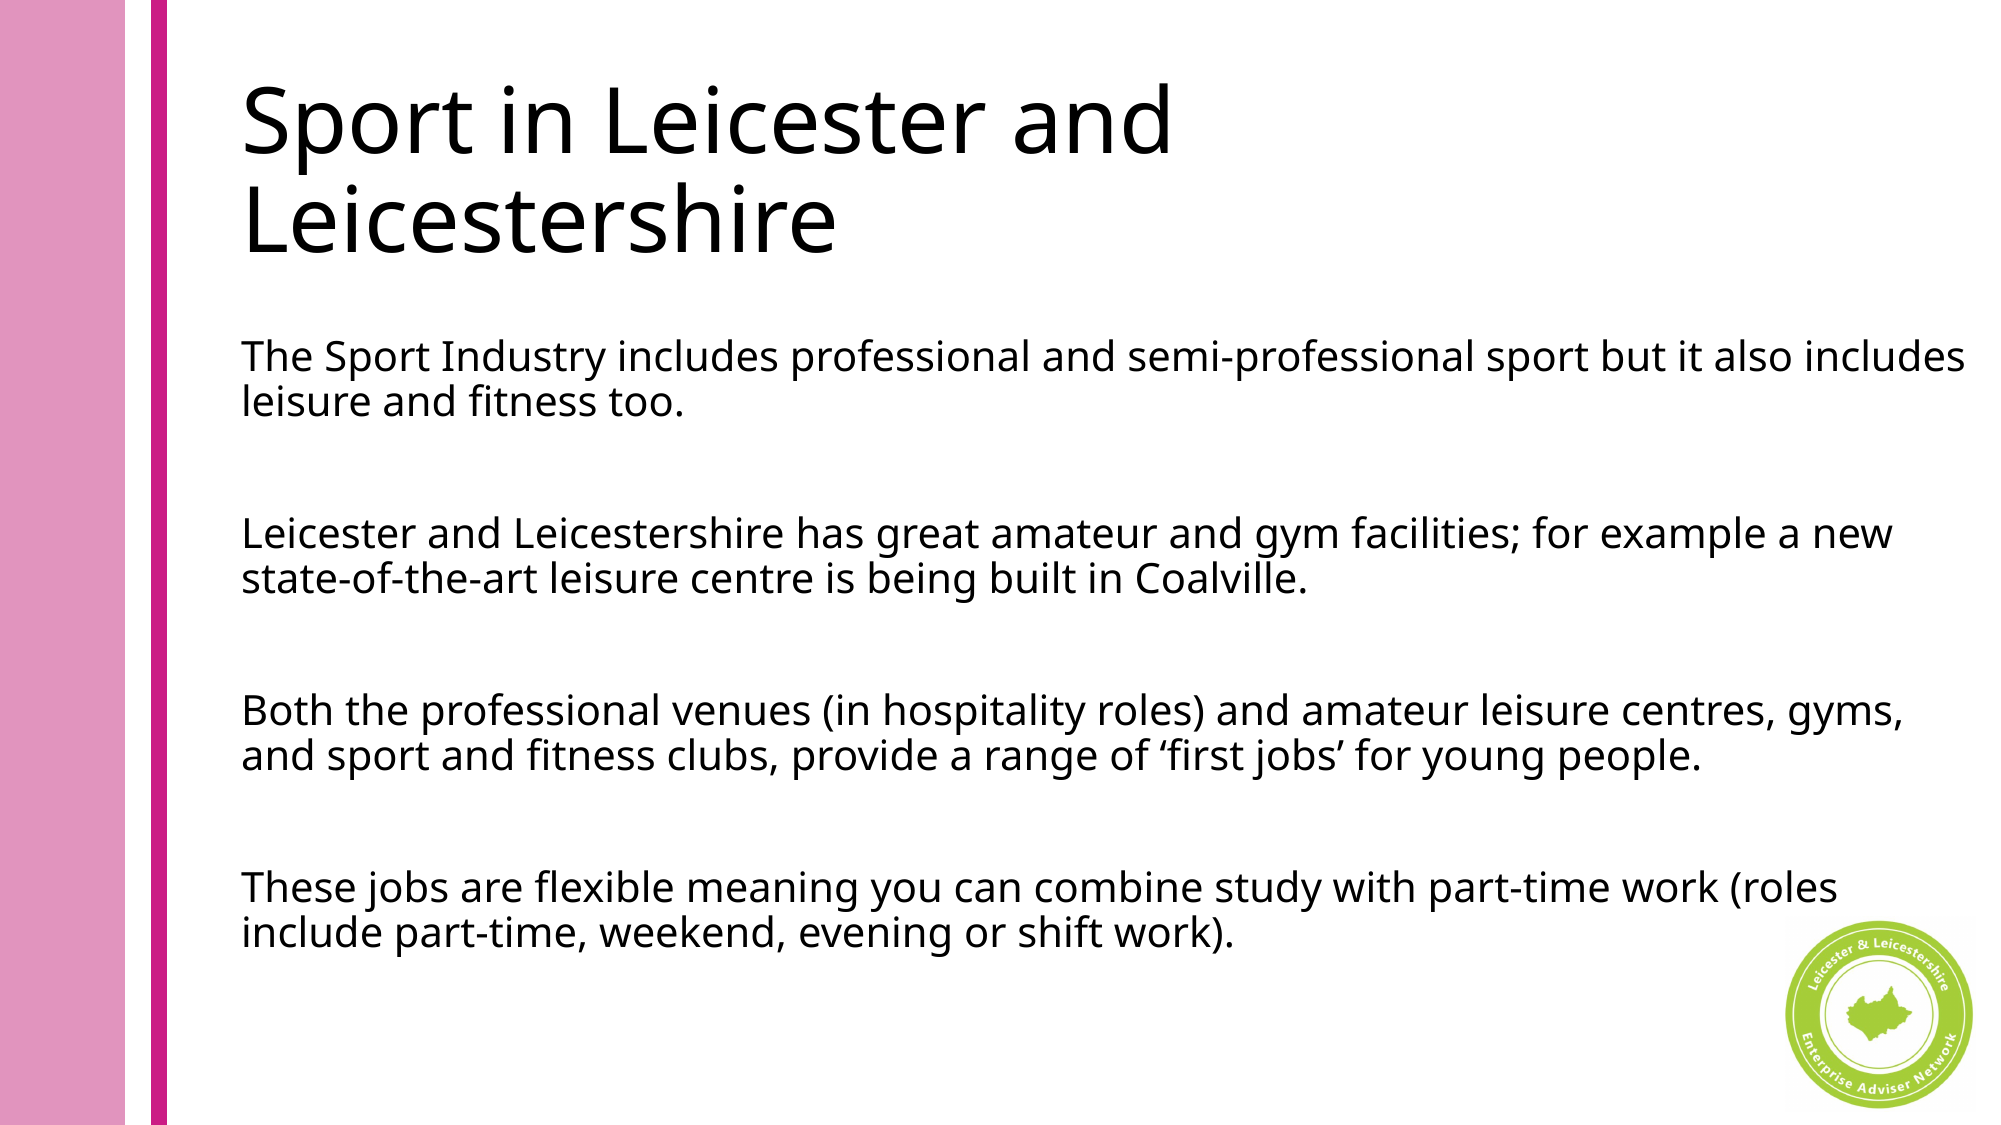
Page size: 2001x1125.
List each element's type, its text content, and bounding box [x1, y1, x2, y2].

title Sport in Leicester and Leicestershire [226, 64, 1786, 283]
text_box [151, 0, 167, 1125]
list The Sport Industry includes professional and semi-professional sport but it also includes leisure and fitness too. Leicester and Leicestershire has great amateur and gym facilities; for example a new state-of-the-art leisure centre is being built in Coalville. Both the professional venues (in hospitality roles) and amateur leisure centres, gyms, and sport and fitness clubs, provide a range of ‘first jobs’ for young people. These jobs are flexible meaning you can combine study with part-time work (roles include part-time, weekend, evening or shift work). [226, 328, 2000, 1121]
picture [1785, 916, 1976, 1112]
text_box [0, 0, 125, 1125]
